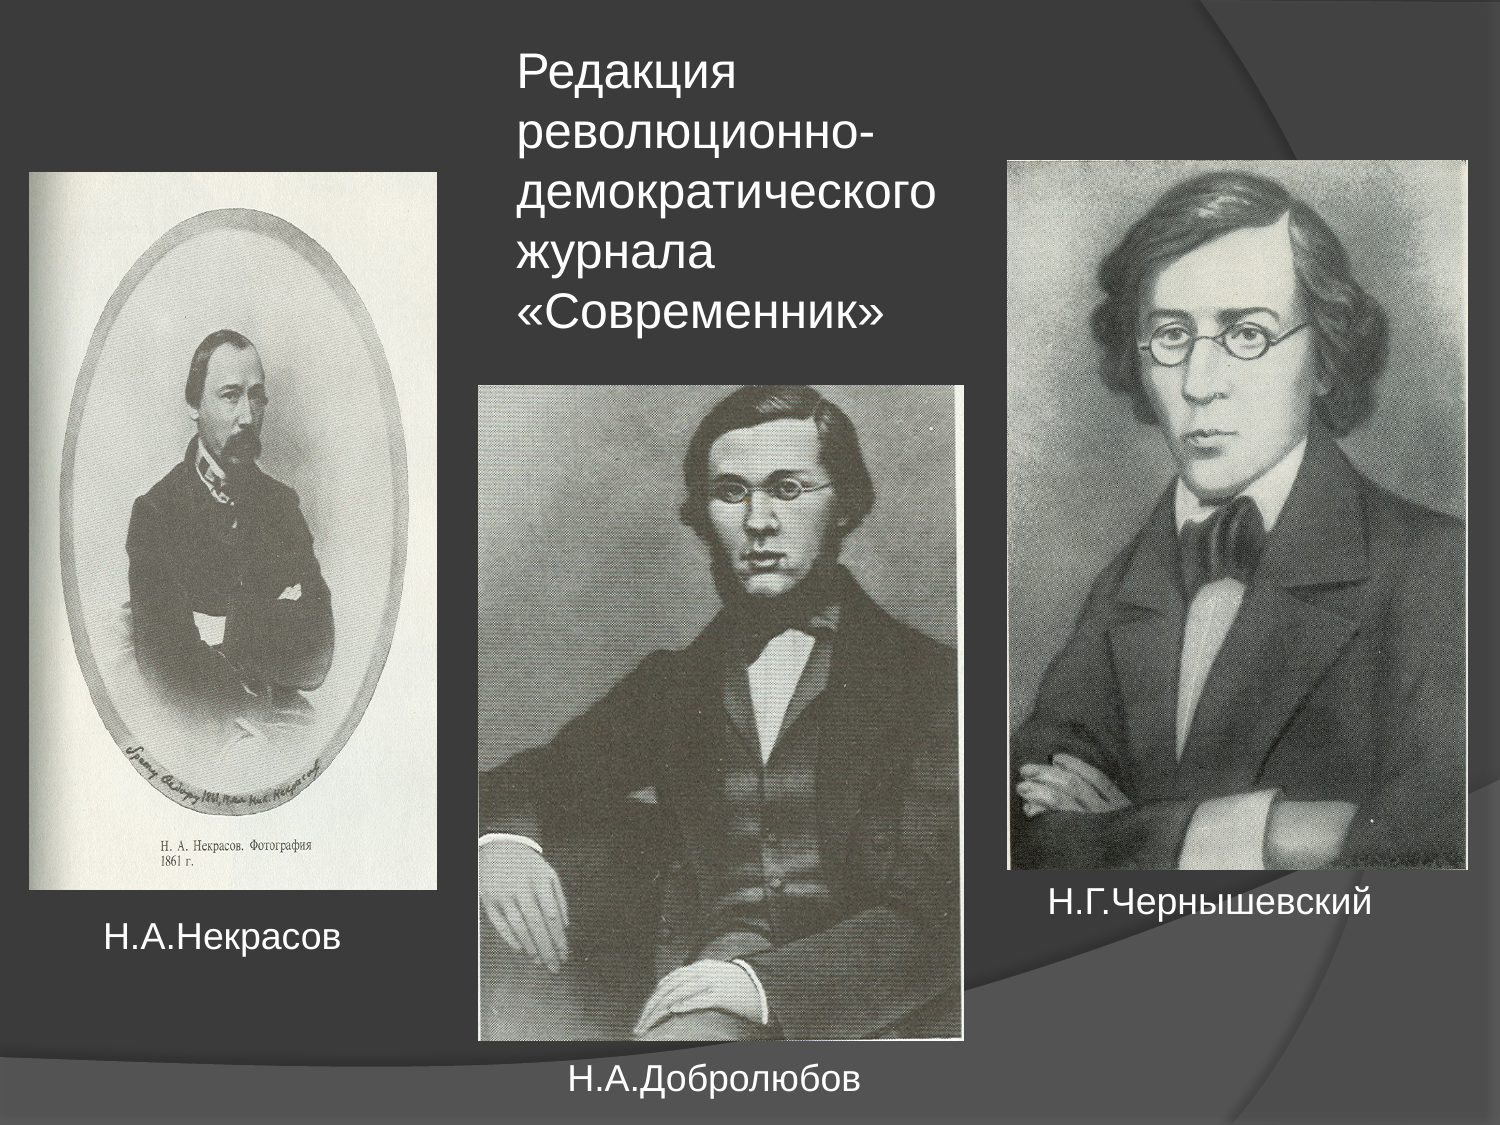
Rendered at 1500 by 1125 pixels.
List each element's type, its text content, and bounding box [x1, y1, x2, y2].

picture [478, 385, 964, 1041]
text_box Н.А.Некрасов [88, 904, 408, 965]
picture [1007, 160, 1468, 870]
text_box Редакция революционно- демократического журнала «Современник» [501, 30, 966, 346]
text_box Н.Г.Чернышевский [1032, 879, 1388, 930]
picture [29, 172, 438, 890]
text_box Н.А.Добролюбов [501, 1050, 928, 1107]
